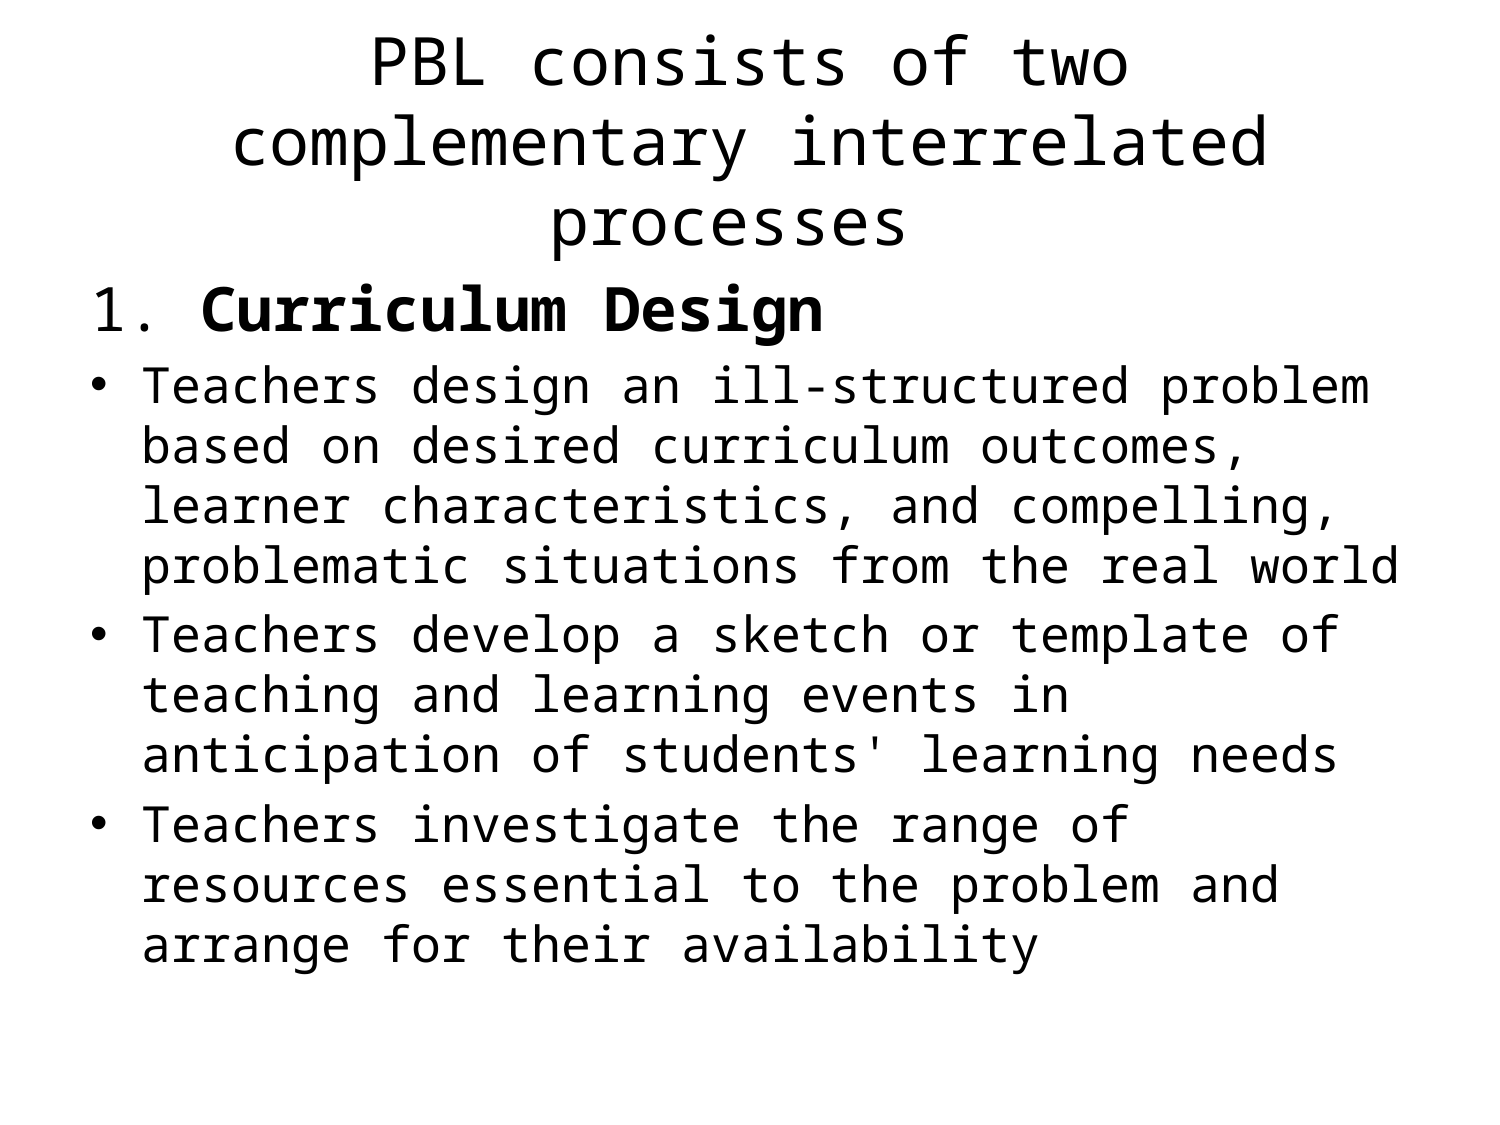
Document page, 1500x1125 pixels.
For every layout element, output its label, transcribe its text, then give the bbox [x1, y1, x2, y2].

list 1. Curriculum Design Teachers design an ill-structured problem based on desired curriculum outcomes, learner characteristics, and compelling, problematic situations from the real world Teachers develop a sketch or template of teaching and learning events in anticipation of students' learning needs Teachers investigate the range of resources essential to the problem and arrange for their availability [75, 262, 1425, 1005]
title PBL consists of two complementary interrelated processes [75, 45, 1425, 233]
